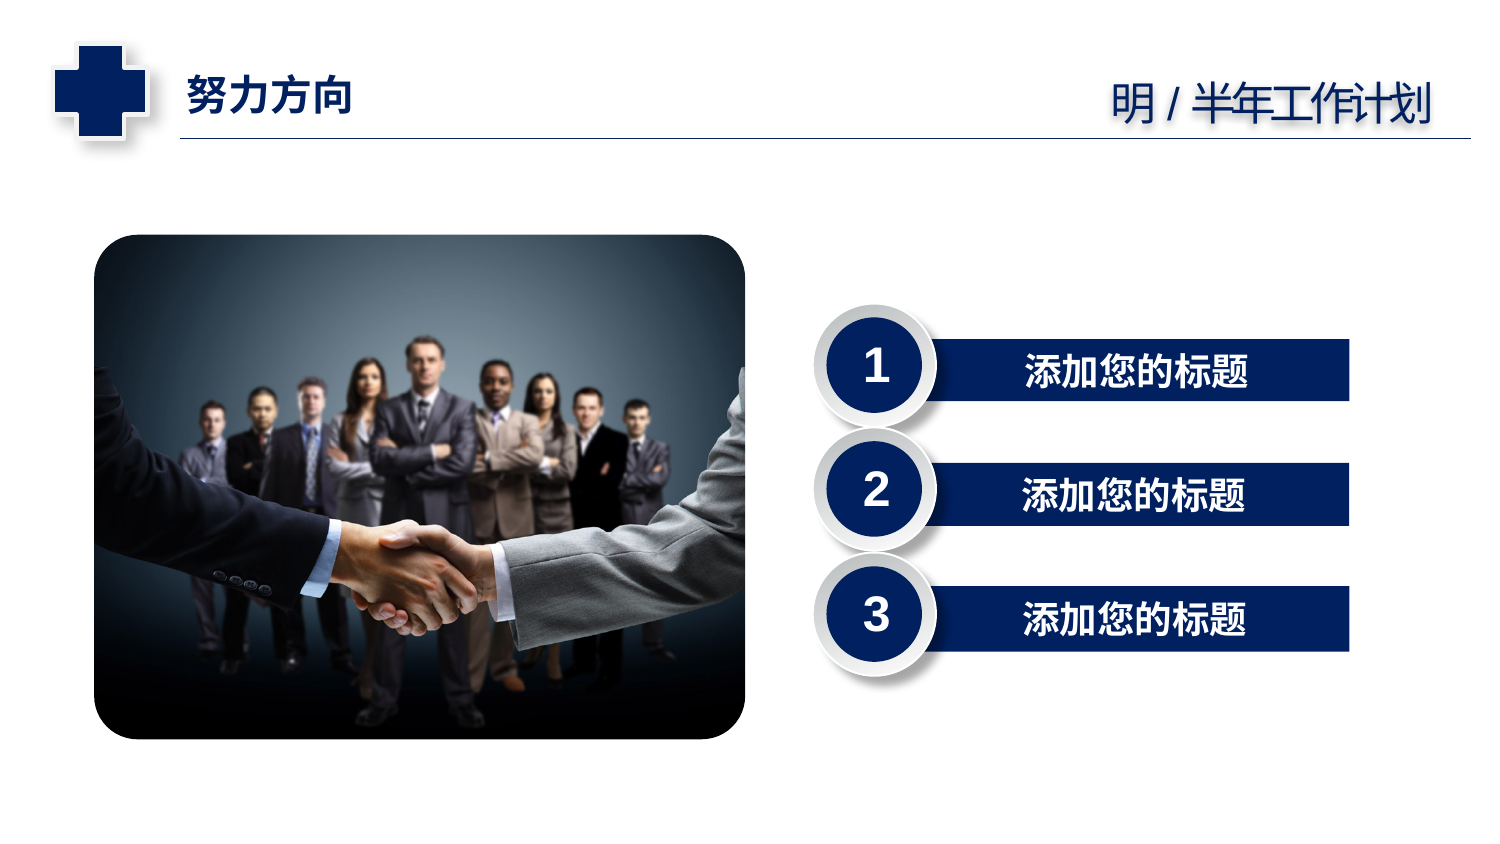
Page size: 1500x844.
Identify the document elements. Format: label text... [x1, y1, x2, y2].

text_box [812, 427, 937, 551]
text_box 添加您的标题 [941, 584, 1351, 654]
text_box 添加您的标题 [941, 461, 1351, 528]
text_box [812, 552, 937, 676]
picture [93, 234, 746, 740]
text_box 明/半年工作计划 [1095, 67, 1449, 138]
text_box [812, 303, 937, 427]
text_box 努力方向 [171, 60, 369, 126]
text_box 添加您的标题 [941, 337, 1351, 403]
